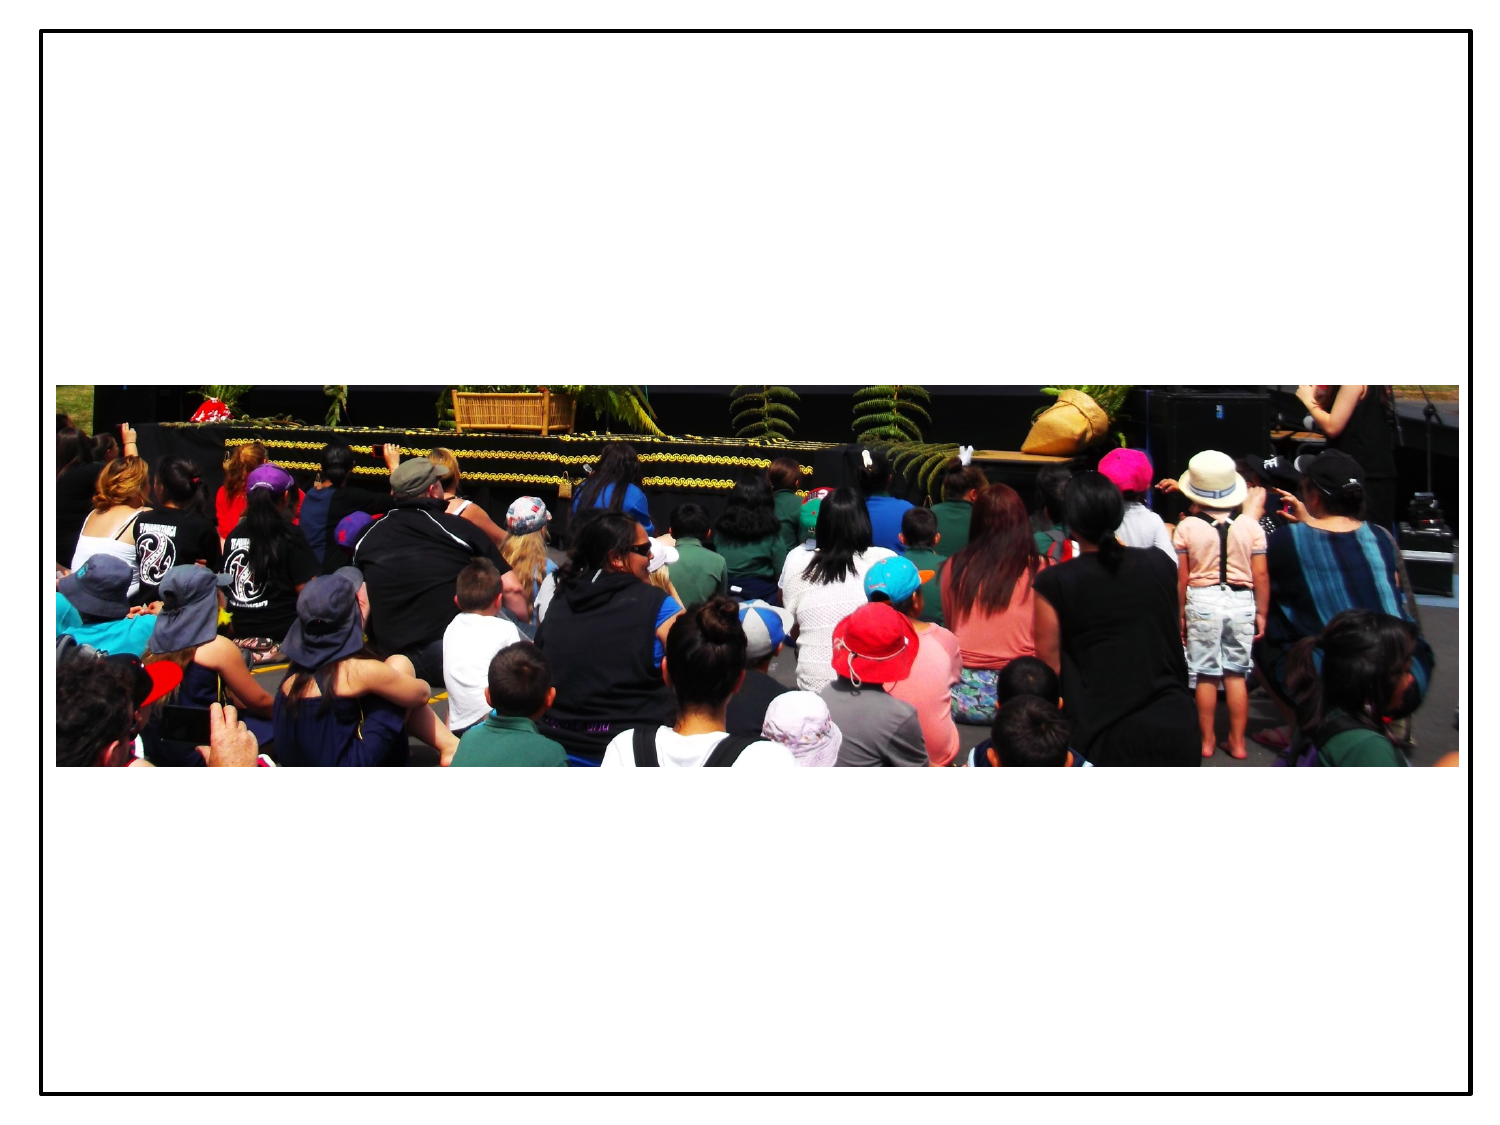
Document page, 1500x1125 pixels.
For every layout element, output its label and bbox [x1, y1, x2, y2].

text_box [39, 29, 1473, 1096]
picture [55, 384, 1459, 767]
